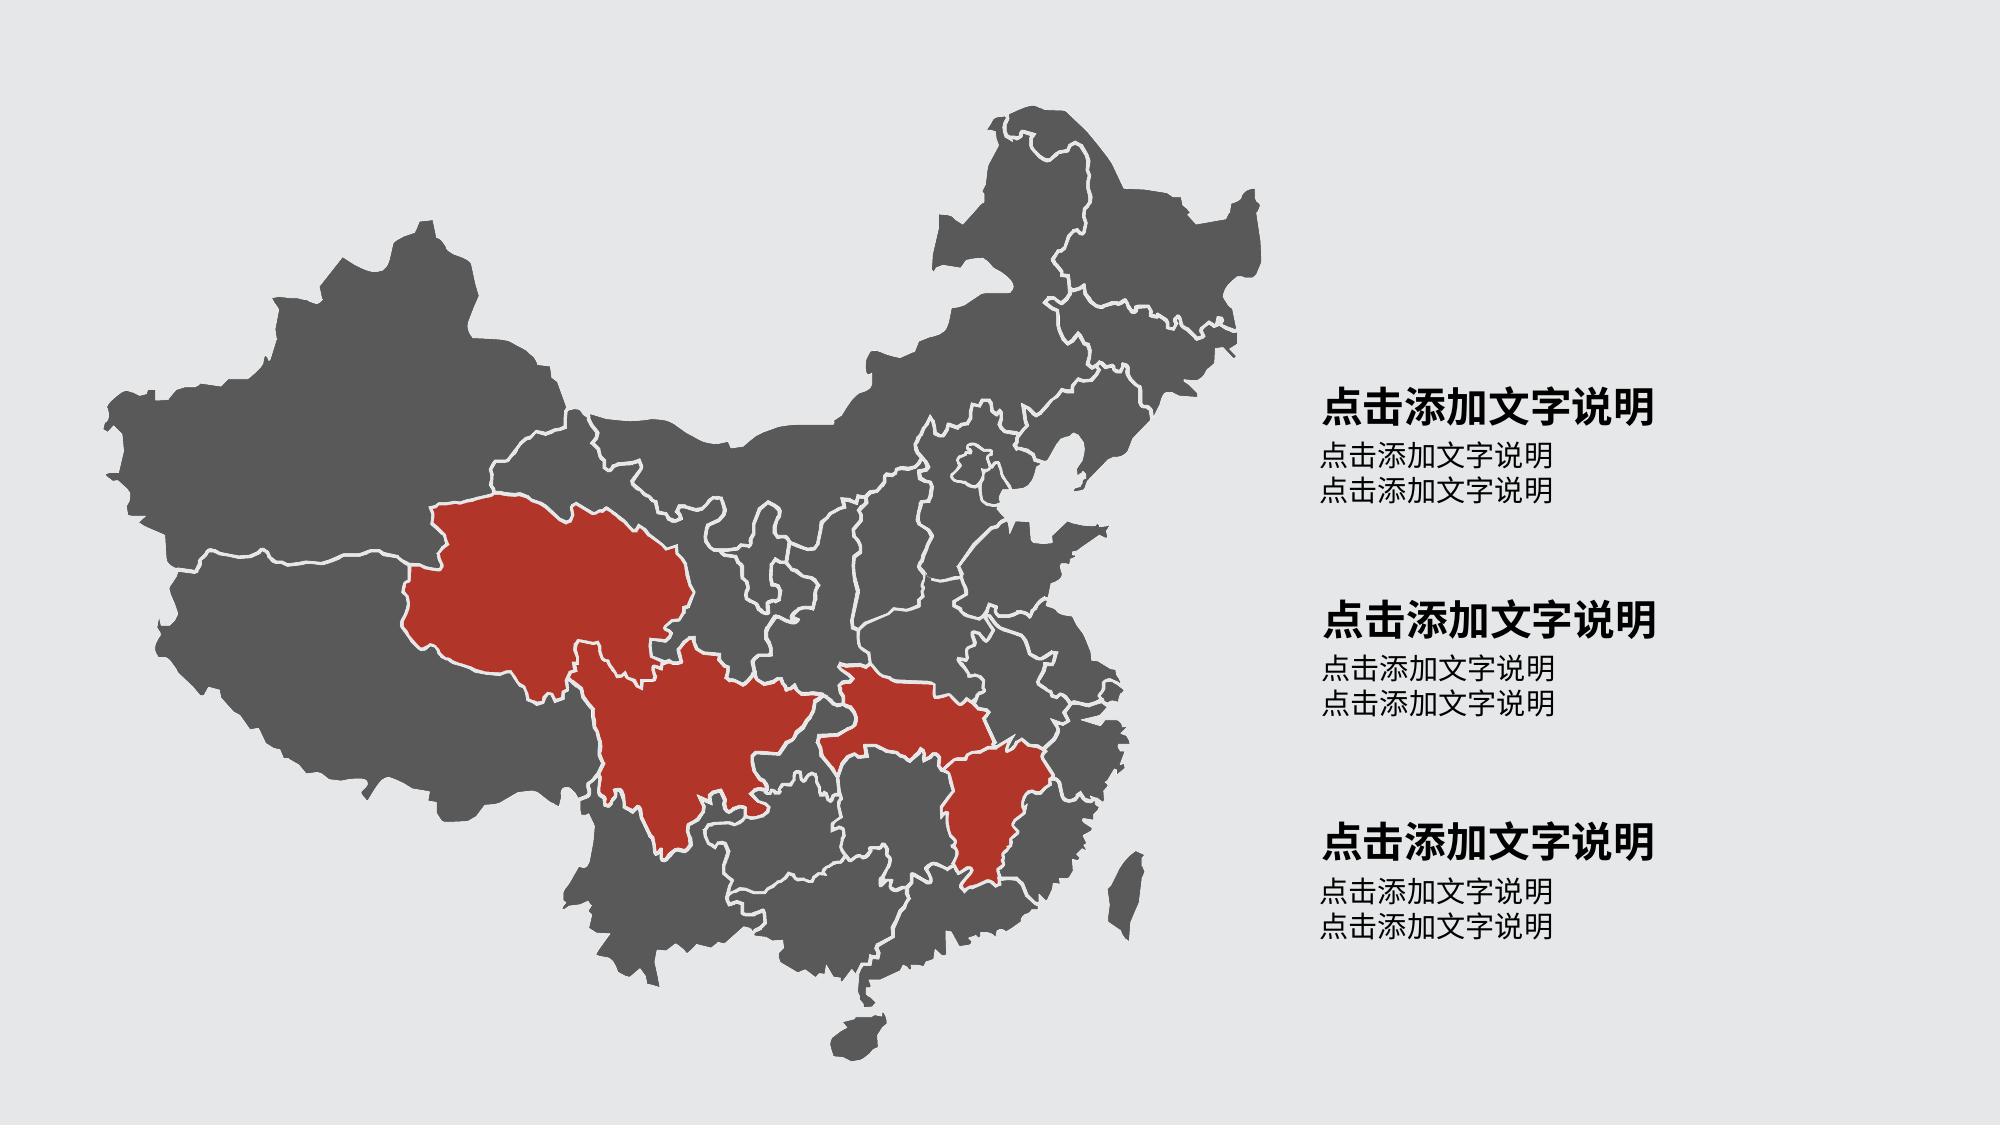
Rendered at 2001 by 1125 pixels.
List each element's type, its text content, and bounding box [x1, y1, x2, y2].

text_box 点击添加文字说明 [1308, 560, 1672, 651]
text_box [1006, 105, 1262, 337]
text_box [1043, 702, 1131, 803]
text_box [561, 776, 764, 988]
text_box [403, 494, 693, 702]
text_box [753, 697, 855, 800]
text_box [829, 1011, 887, 1062]
text_box [986, 599, 1122, 704]
text_box [569, 639, 820, 859]
text_box 点击添加文字说明 [1306, 348, 1671, 439]
text_box [853, 459, 931, 629]
text_box 点击添加文字说明 点击添加文字说明 [1304, 865, 1607, 951]
text_box [753, 498, 869, 704]
text_box [1100, 681, 1125, 703]
text_box [102, 219, 567, 571]
text_box [952, 444, 991, 486]
text_box [1016, 364, 1151, 492]
text_box 点击添加文字说明 [1306, 783, 1671, 874]
text_box 点击添加文字说明 点击添加文字说明 [1304, 430, 1607, 516]
text_box [1107, 850, 1145, 942]
text_box [955, 520, 1111, 618]
text_box [916, 401, 1042, 580]
text_box [859, 572, 992, 703]
text_box [154, 550, 602, 823]
text_box [491, 408, 817, 683]
text_box [833, 746, 956, 890]
text_box [819, 665, 993, 774]
text_box [706, 773, 844, 892]
text_box [857, 864, 1039, 1008]
text_box [942, 741, 1052, 889]
text_box [981, 463, 1010, 505]
text_box [589, 116, 1098, 549]
text_box 点击添加文字说明 点击添加文字说明 [1306, 642, 1608, 728]
text_box [999, 780, 1100, 903]
text_box [960, 616, 1069, 750]
text_box [1046, 287, 1238, 418]
text_box [728, 846, 908, 983]
text_box [722, 503, 788, 612]
